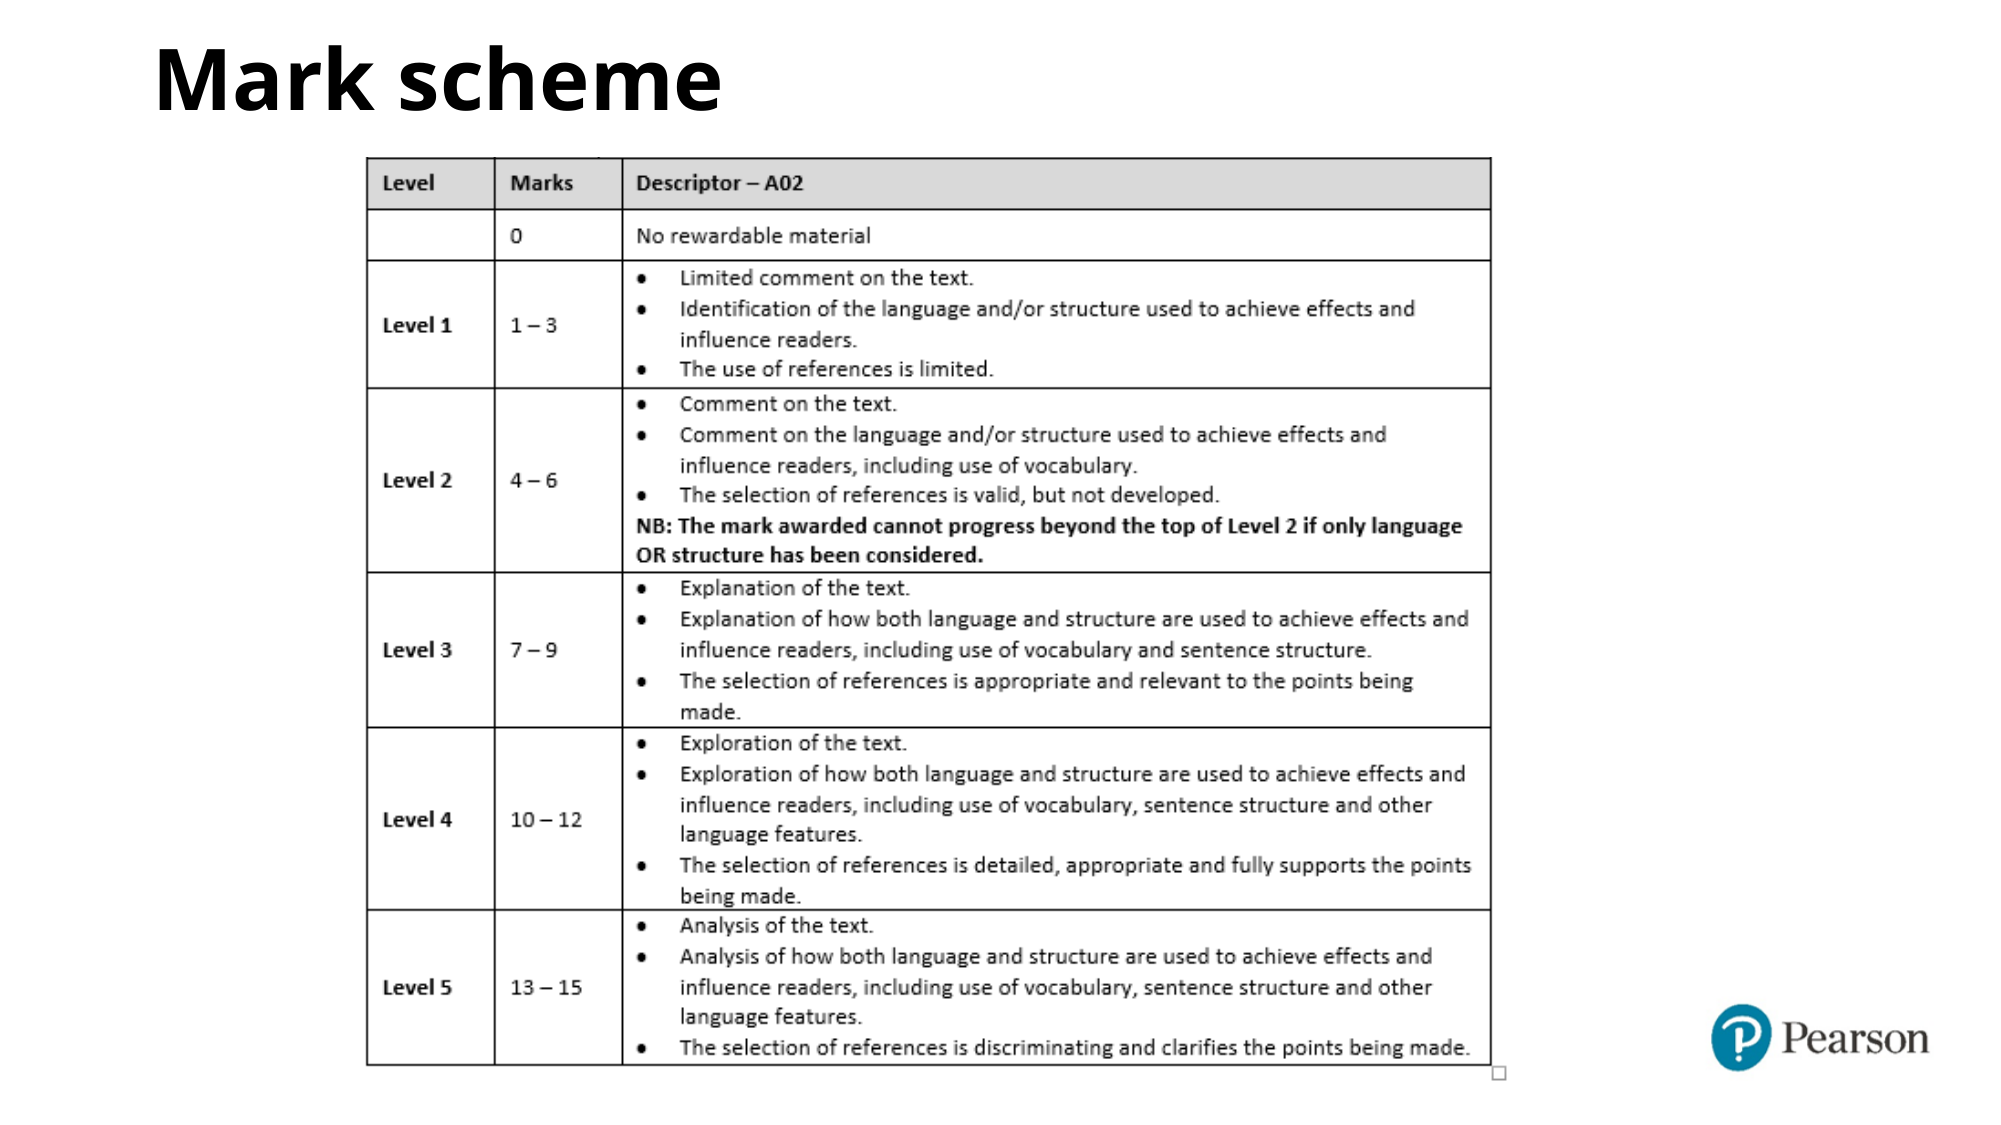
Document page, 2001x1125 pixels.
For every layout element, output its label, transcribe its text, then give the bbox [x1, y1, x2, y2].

picture [1701, 989, 1940, 1082]
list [351, 157, 1521, 1095]
title Mark scheme [137, 28, 1863, 137]
